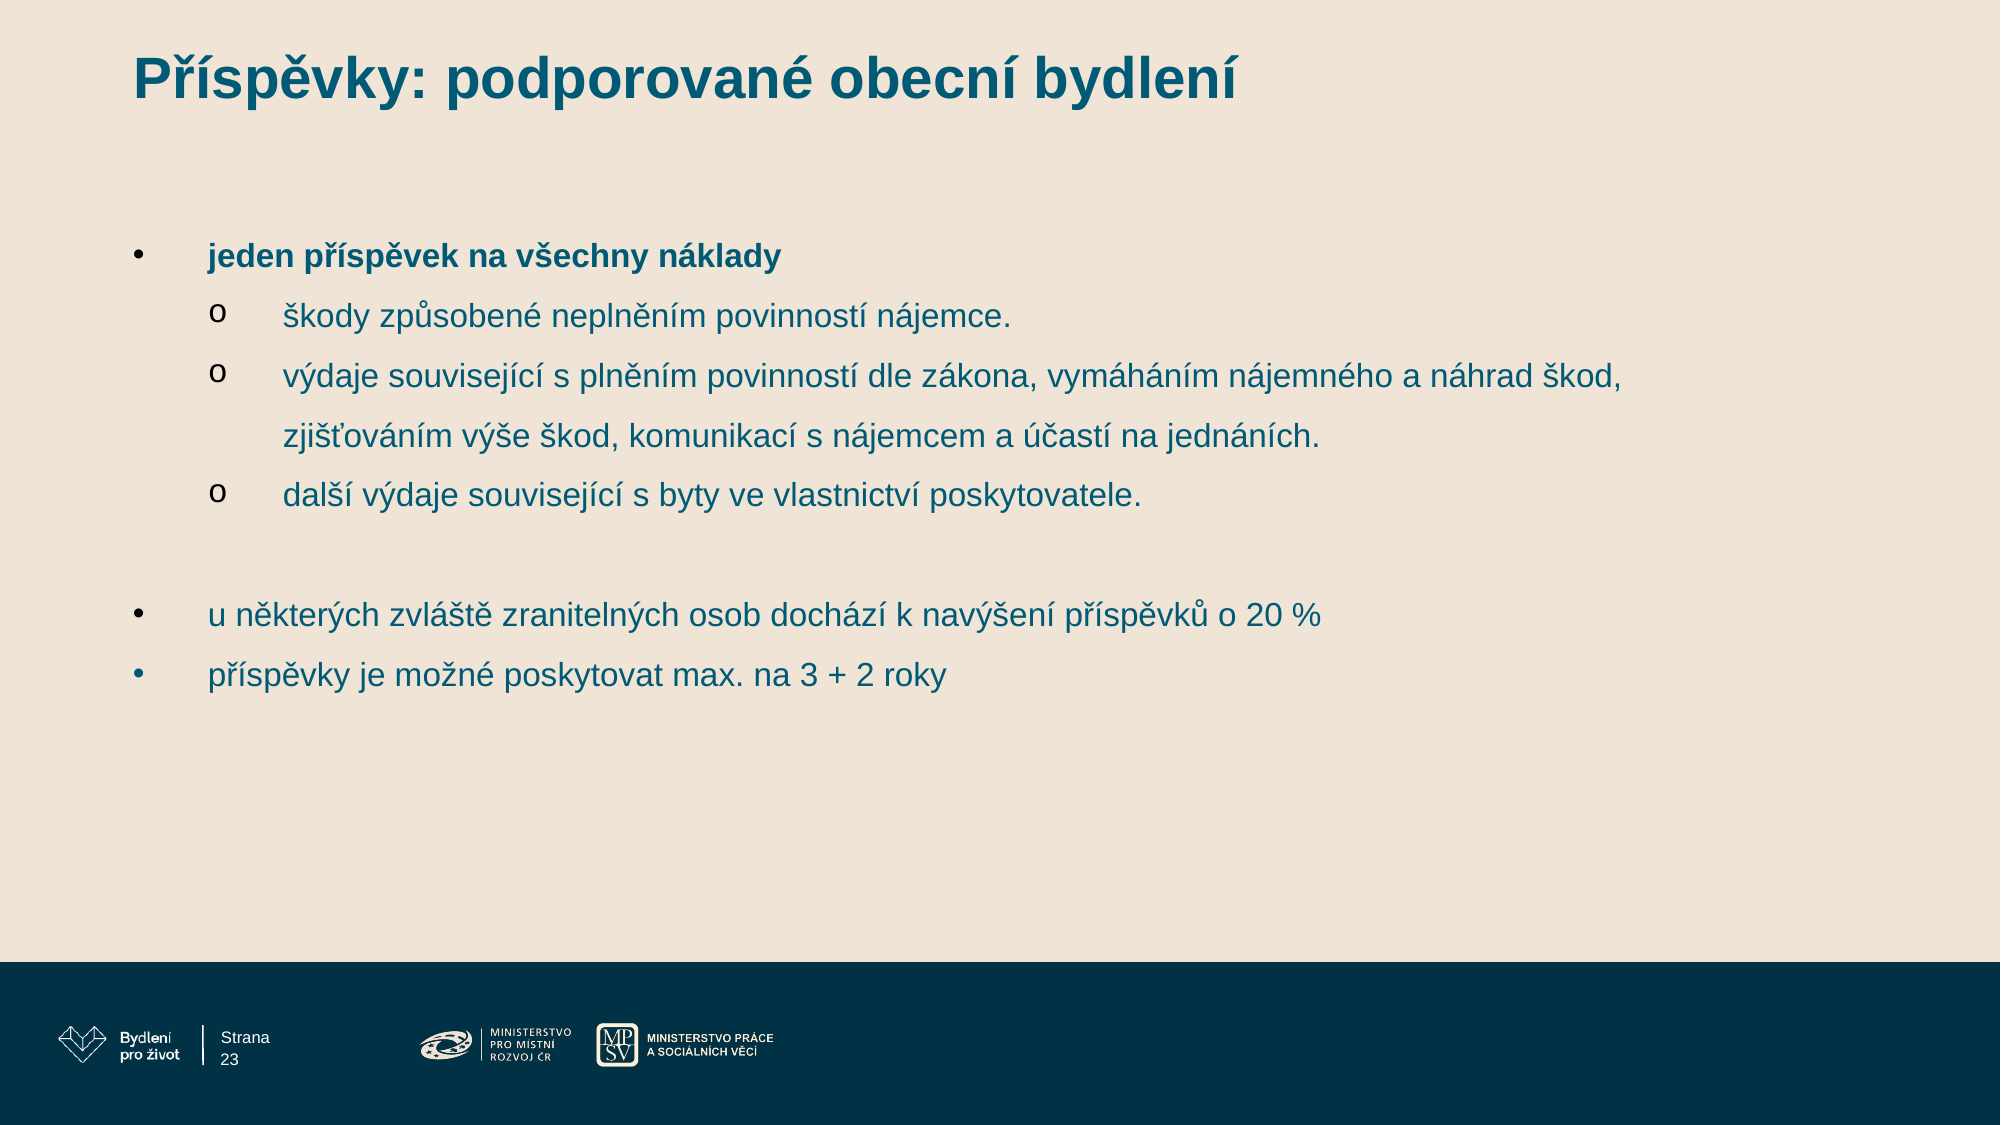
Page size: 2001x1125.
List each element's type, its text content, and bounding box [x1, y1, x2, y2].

picture [422, 1042, 458, 1059]
picture [148, 1049, 157, 1059]
picture [597, 1024, 638, 1066]
picture [121, 1032, 131, 1042]
text_box [0, 962, 2000, 1125]
text_box jeden příspěvek na všechny náklady škody způsobené neplněním povinností nájemce. výdaje související s plněním povinností dle zákona, vymáháním nájemného a náhrad škod, zjišťováním výše škod, komunikací s nájemcem a účastí na jednáních. další výdaje související s byty ve vlastnictví poskytovatele. u některých zvláště zranitelných osob dochází k navýšení příspěvků o 20 % příspěvky je možné poskytovat max. na 3 + 2 roky [118, 206, 1683, 811]
picture [648, 1035, 658, 1041]
picture [121, 1052, 126, 1062]
picture [425, 1032, 472, 1055]
text_box Strana [206, 1019, 340, 1054]
text_box 23 [204, 1041, 254, 1077]
text_box Příspěvky: podporované obecní bydlení [119, 32, 1465, 118]
